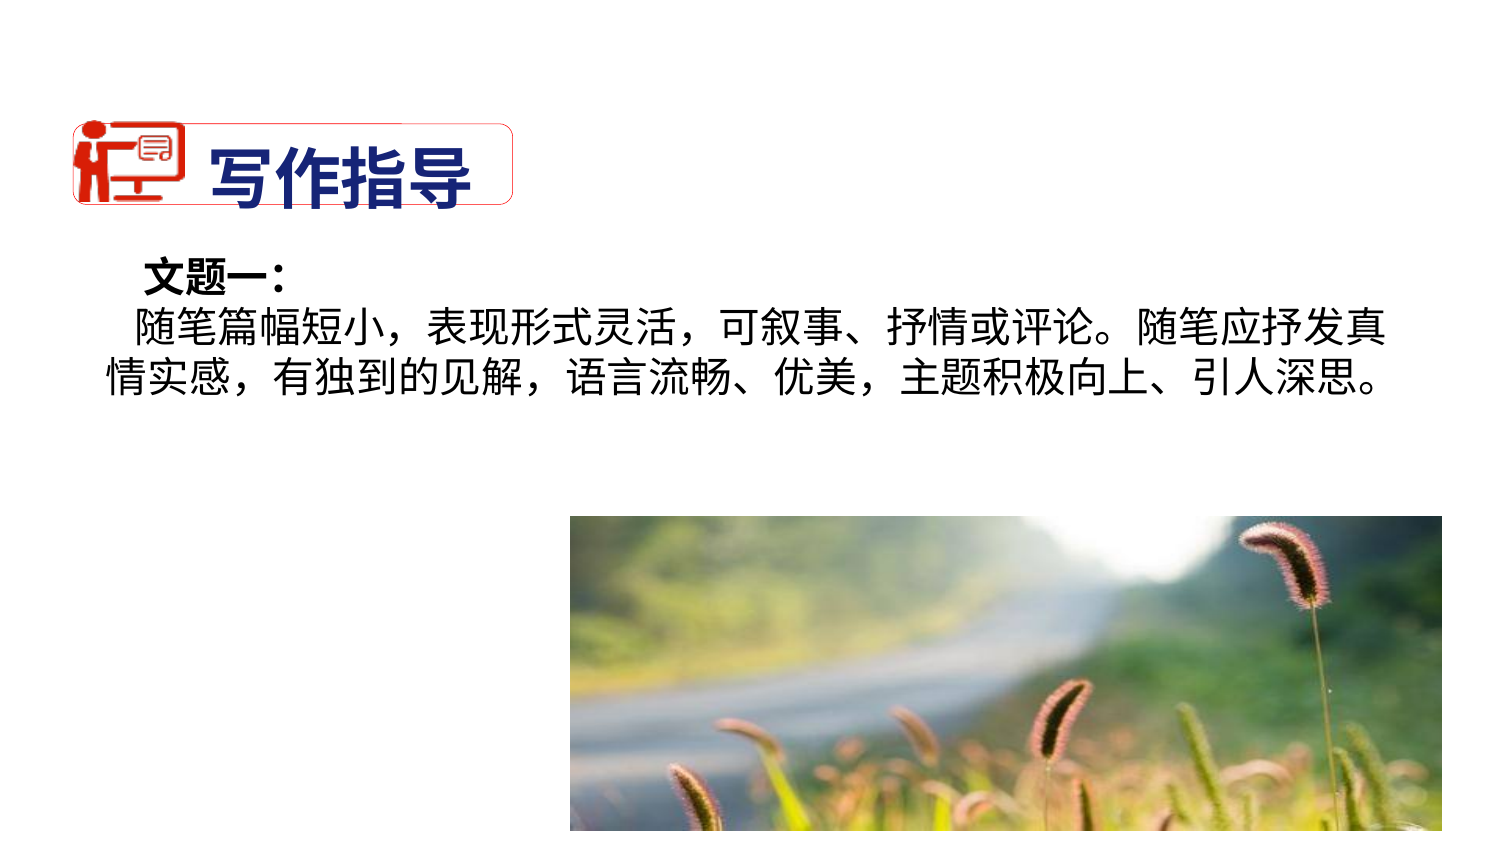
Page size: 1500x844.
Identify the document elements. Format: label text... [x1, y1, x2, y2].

text_box 写作指导 [192, 129, 508, 224]
text_box [77, 122, 514, 206]
list 文题一： 随笔篇幅短小，表现形式灵活，可叙事、抒情或评论。随笔应抒发真情实感，有独到的见解，语言流畅、优美，主题积极向上、引人深思。 [91, 243, 1442, 548]
picture [570, 516, 1442, 831]
picture [73, 120, 185, 202]
